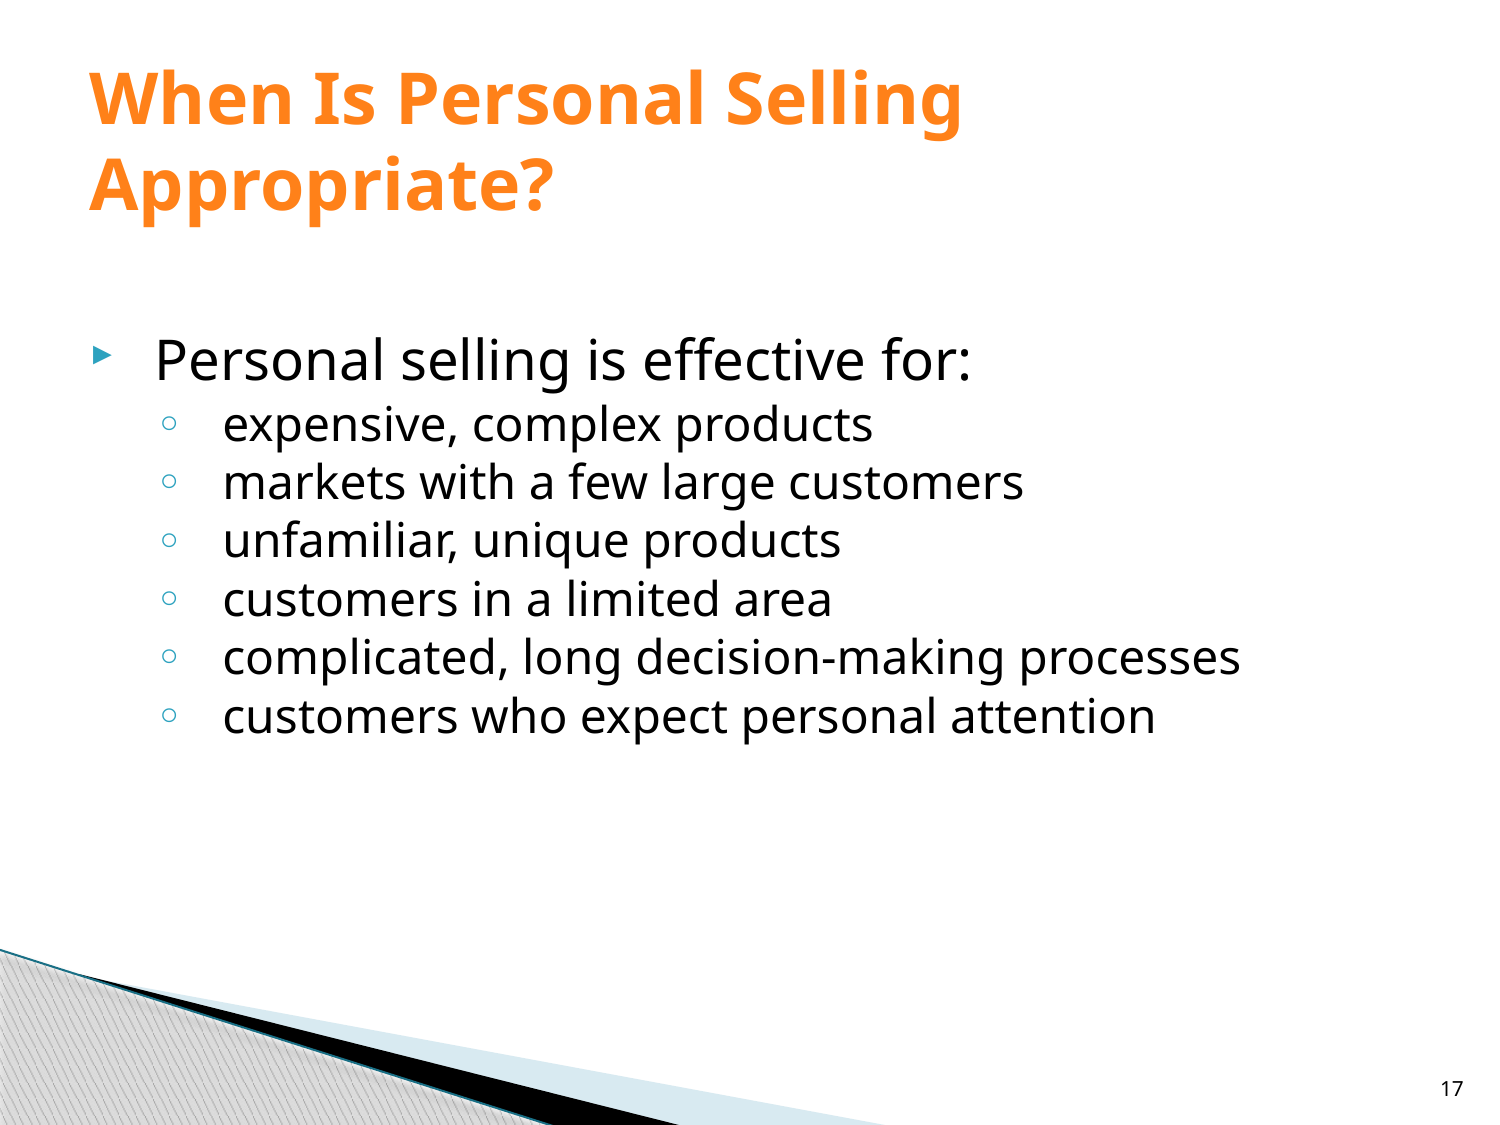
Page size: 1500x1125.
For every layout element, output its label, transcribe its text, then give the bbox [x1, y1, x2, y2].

title When Is Personal Selling Appropriate? [75, 45, 1425, 233]
list Personal selling is effective for: expensive, complex products markets with a few large customers unfamiliar, unique products customers in a limited area complicated, long decision-making processes customers who expect personal attention [75, 324, 1425, 986]
slide_number 17 [1418, 1051, 1479, 1112]
